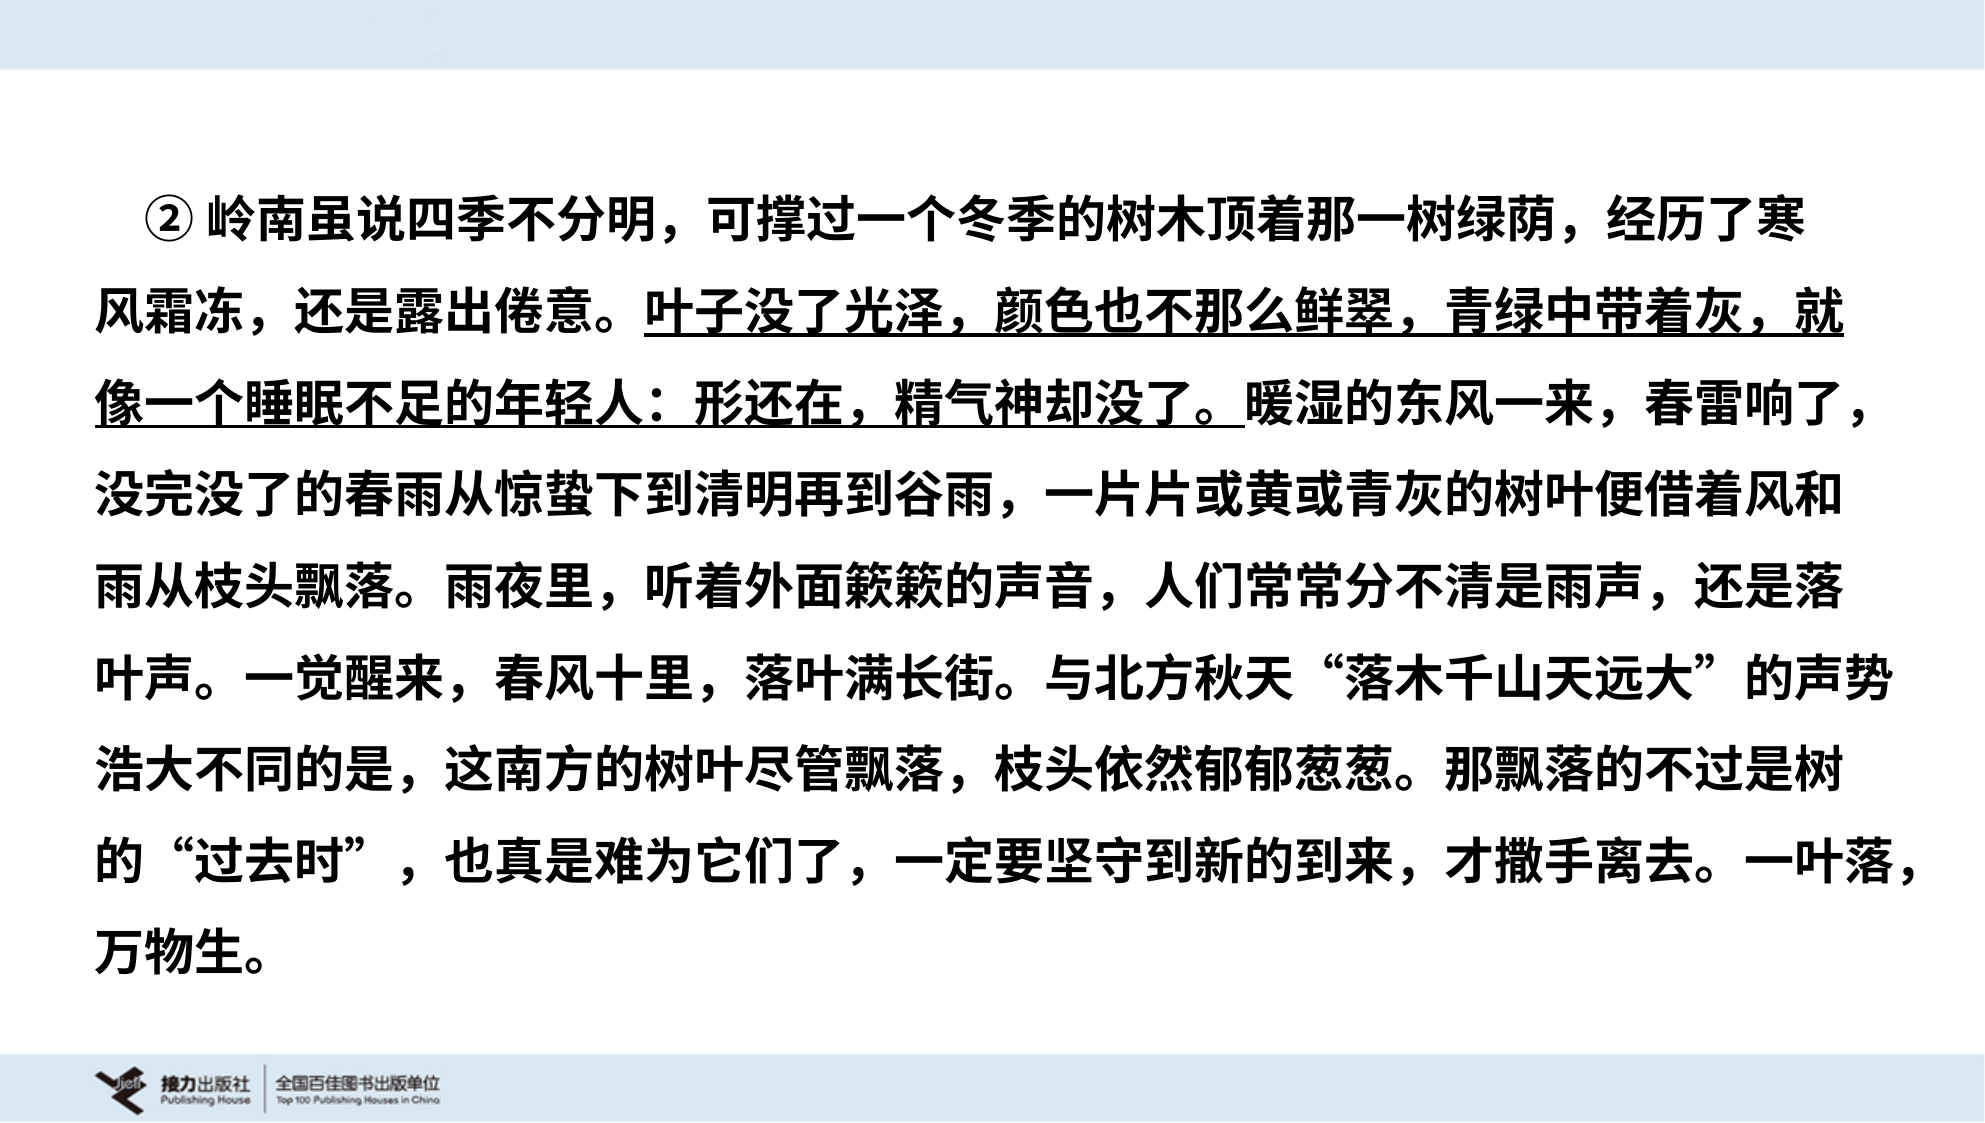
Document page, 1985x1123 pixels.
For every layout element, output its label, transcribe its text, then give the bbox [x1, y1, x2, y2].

picture [0, 0, 1985, 1122]
text_box ②岭南虽说四季不分明，可撑过一个冬季的树木顶着那一树绿荫，经历了寒 风霜冻，还是露出倦意。叶子没了光泽，颜色也不那么鲜翠，青绿中带着灰，就 像一个睡眠不足的年轻人：形还在，精气神却没了。暖湿的东风一来，春雷响了， 没完没了的春雨从惊蛰下到清明再到谷雨，一片片或黄或青灰的树叶便借着风和 雨从枝头飘落。雨夜里，听着外面簌簌的声音，人们常常分不清是雨声，还是落 叶声。一觉醒来，春风十里，落叶满长街。与北方秋天“落木千山天远大”的声势 浩大不同的是，这南方的树叶尽管飘落，枝头依然郁郁葱葱。那飘落的不过是树 的“过去时”，也真是难为它们了，一定要坚守到新的到来，才撒手离去。一叶落， 万物生。 [94, 156, 1892, 981]
